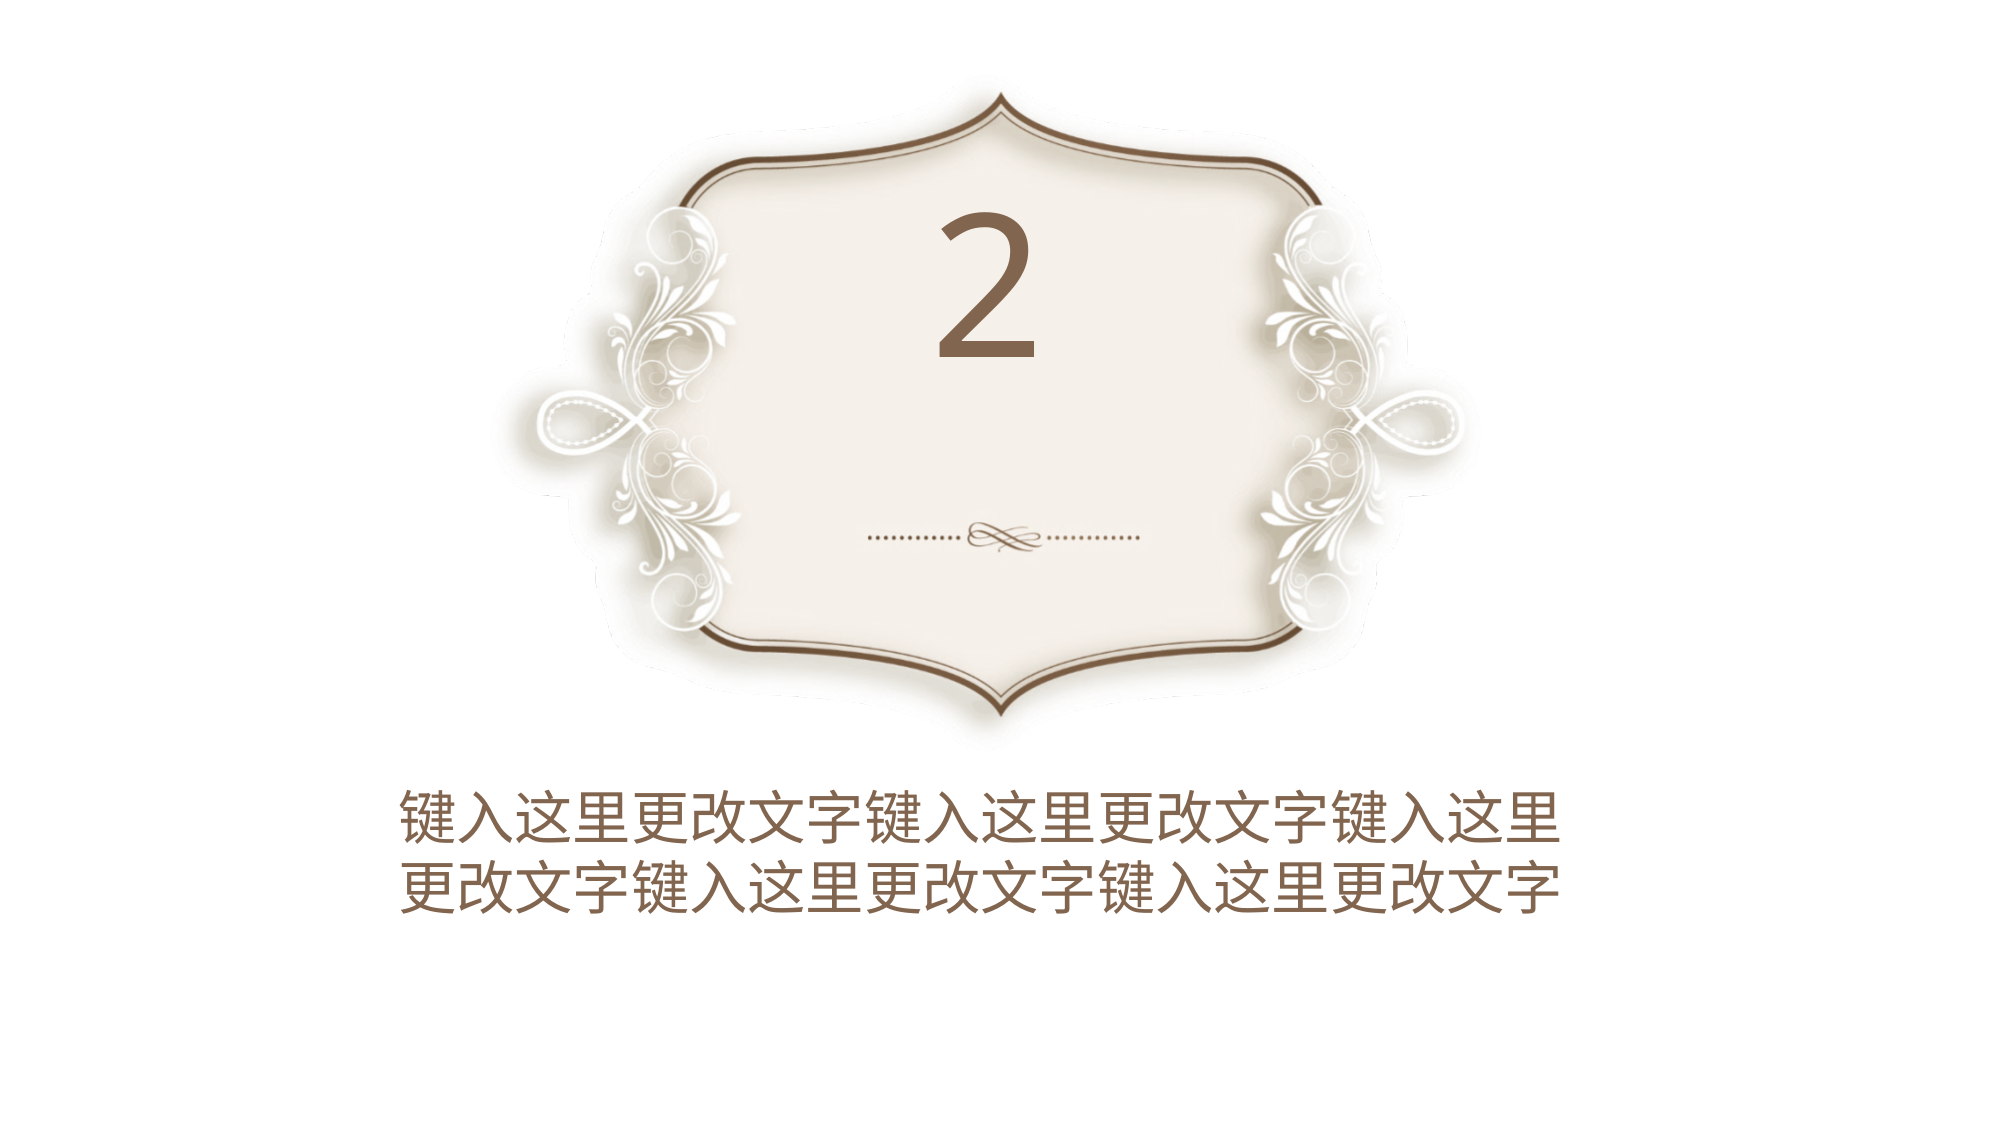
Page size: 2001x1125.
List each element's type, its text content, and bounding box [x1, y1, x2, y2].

text_box 键入这里更改文字键入这里更改文字键入这里更改文字键入这里更改文字键入这里更改文字 [383, 773, 1617, 929]
picture [490, 74, 1482, 752]
